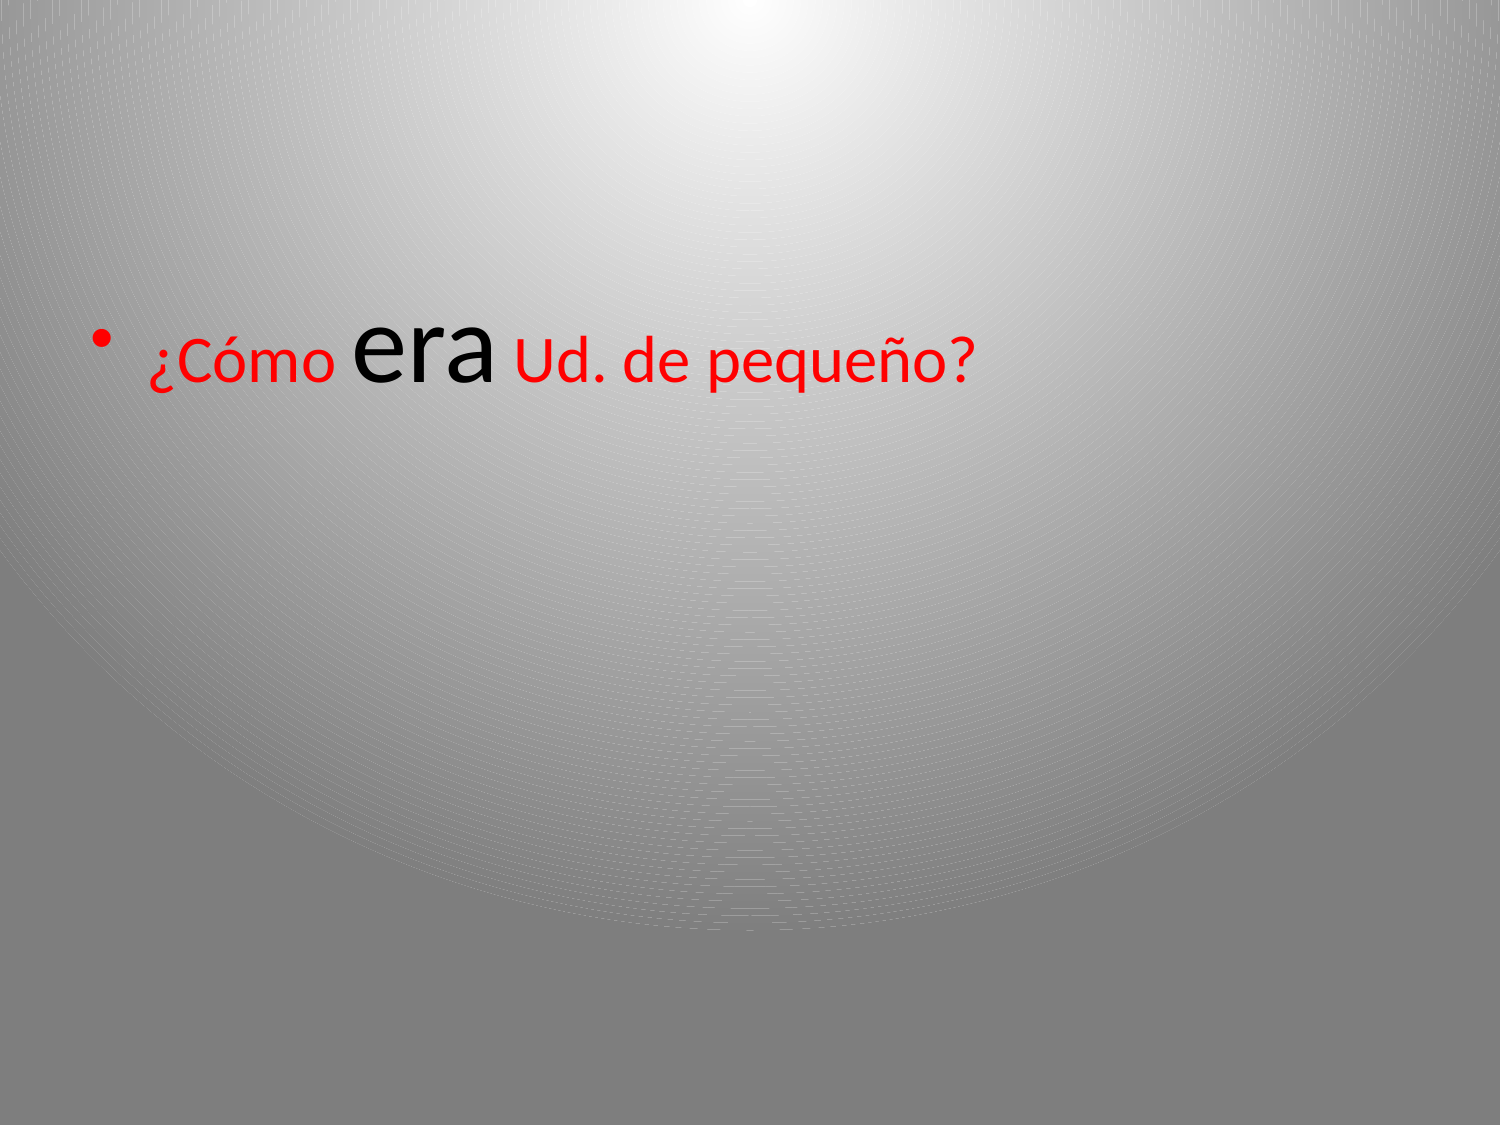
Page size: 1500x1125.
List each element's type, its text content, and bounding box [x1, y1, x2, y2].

list ¿Cómo era Ud. de pequeño? [75, 262, 1425, 1005]
